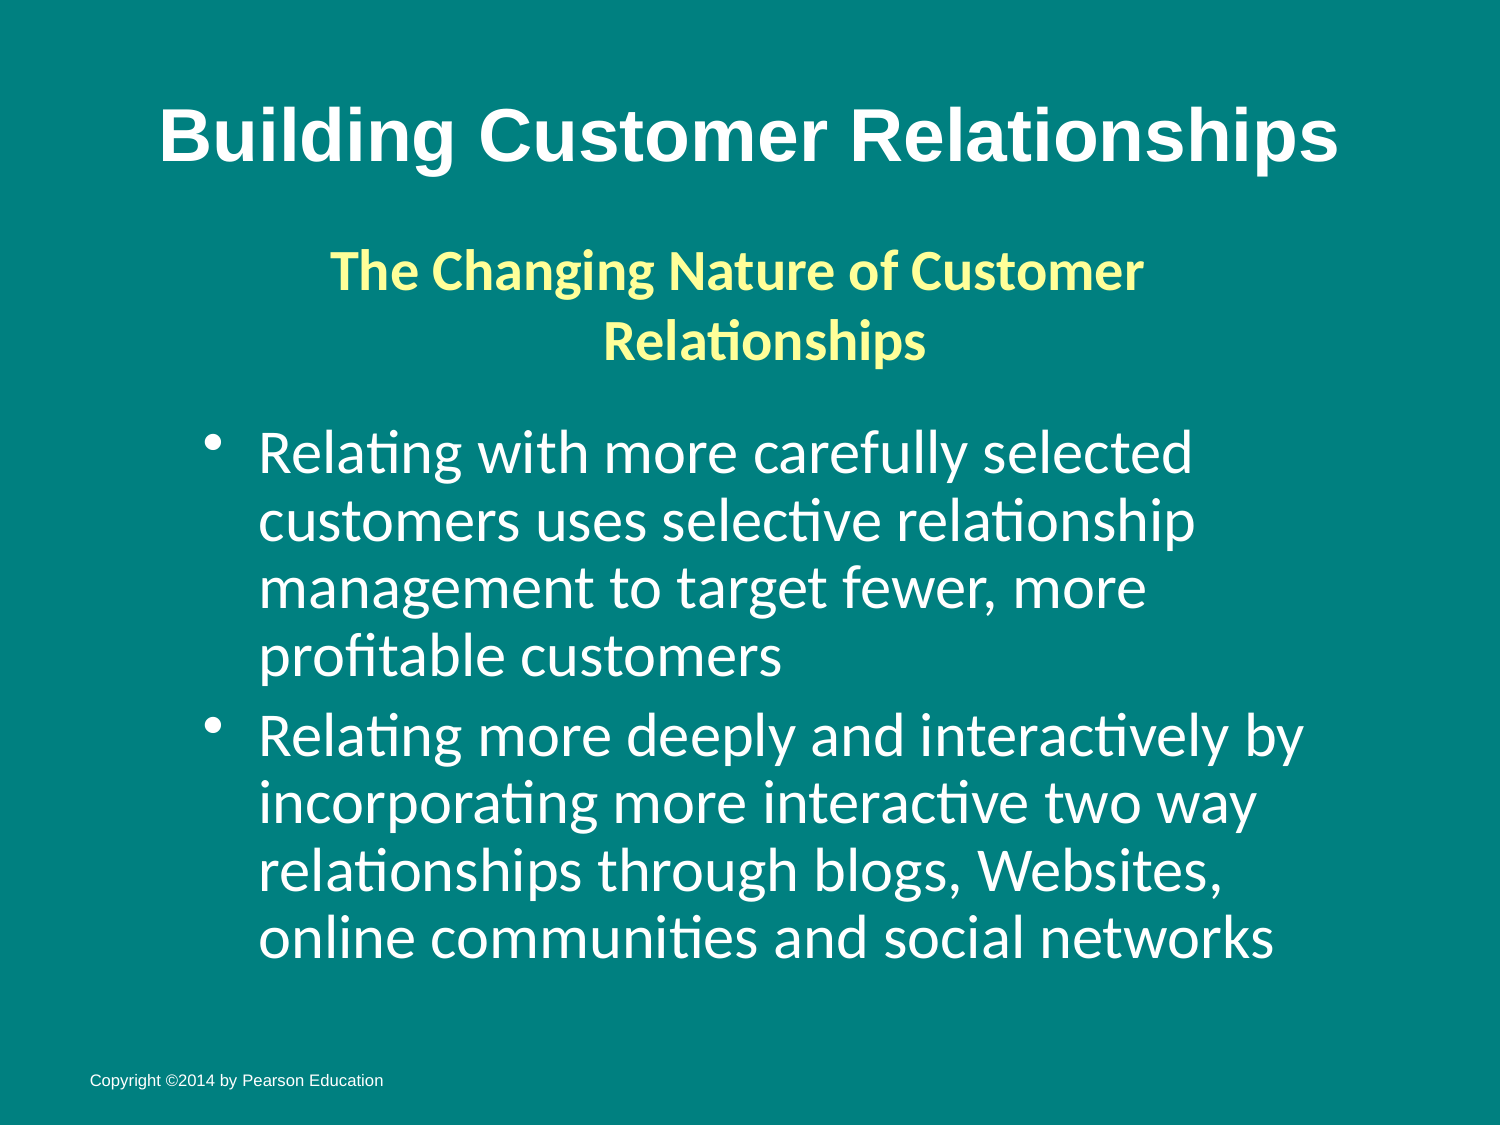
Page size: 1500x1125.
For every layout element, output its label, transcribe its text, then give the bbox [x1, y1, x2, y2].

list Relating with more carefully selected customers uses selective relationship management to target fewer, more profitable customers Relating more deeply and interactively by incorporating more interactive two way relationships through blogs, Websites, online communities and social networks [187, 324, 1388, 926]
list The Changing Nature of Customer Relationships [149, 226, 1326, 288]
text_box Copyright ©2014 by Pearson Education [74, 1062, 825, 1098]
title Building Customer Relationships [112, 37, 1388, 226]
